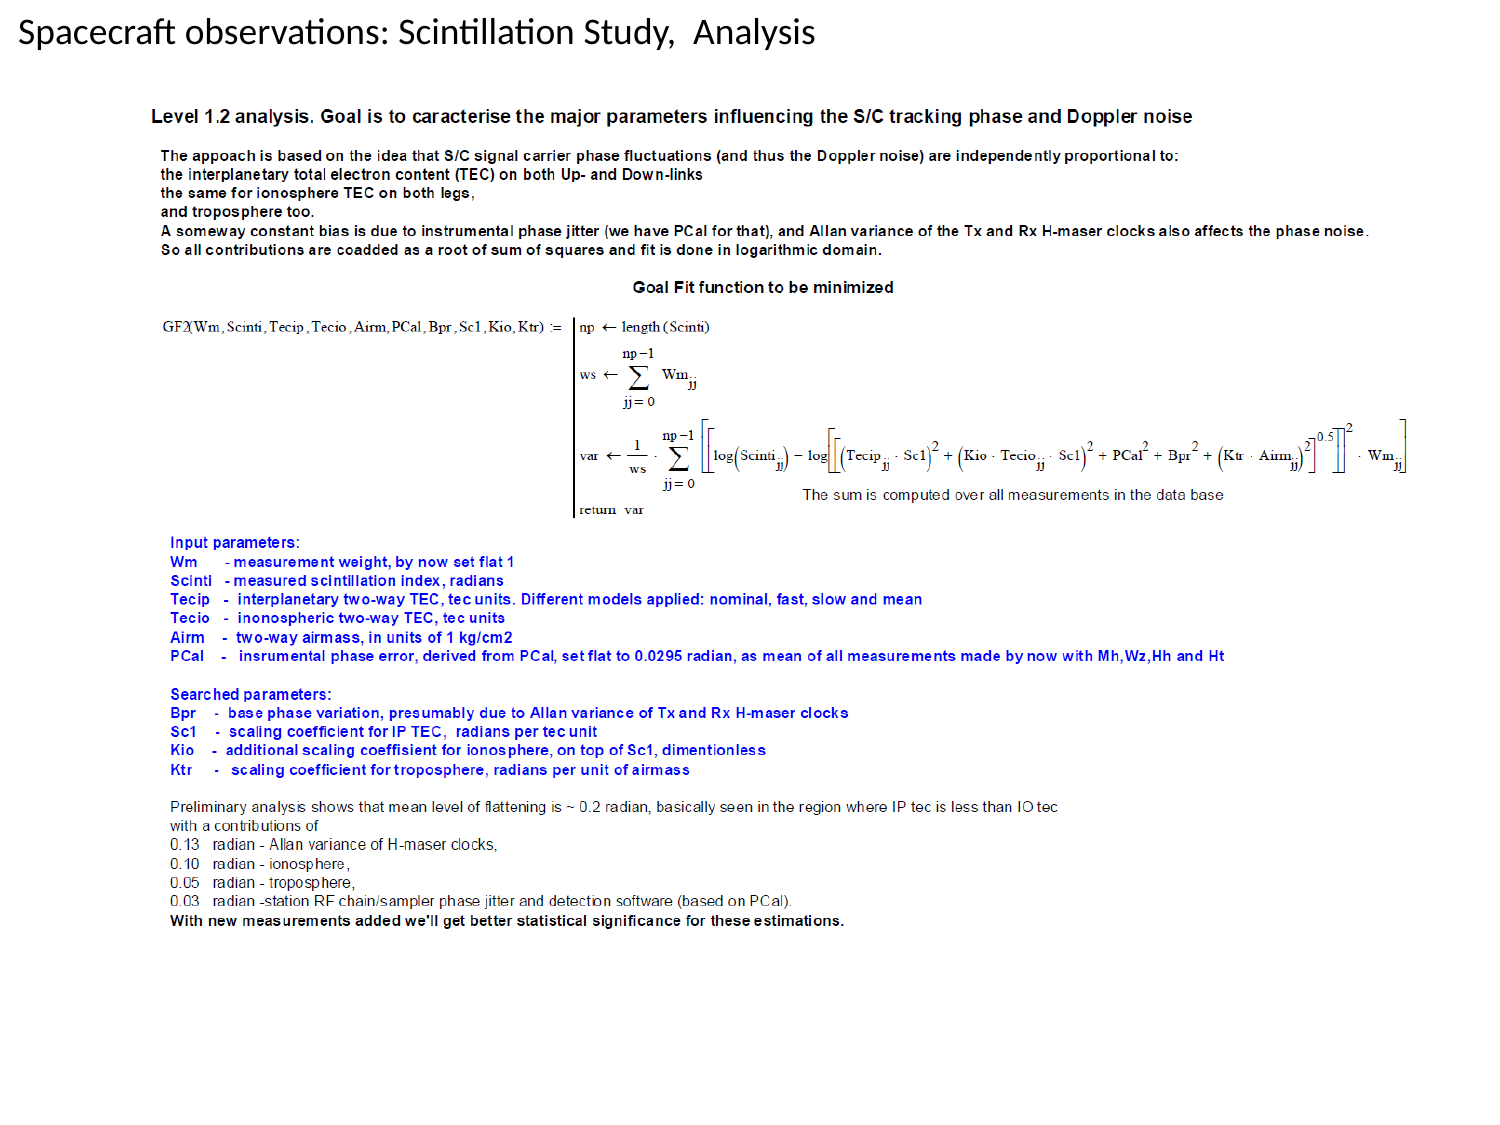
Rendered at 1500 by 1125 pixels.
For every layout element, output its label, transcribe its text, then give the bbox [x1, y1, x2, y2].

picture [137, 99, 1426, 946]
text_box 2 . Spacecraft observations: Scintillation Study, Analysis [0, 0, 944, 60]
